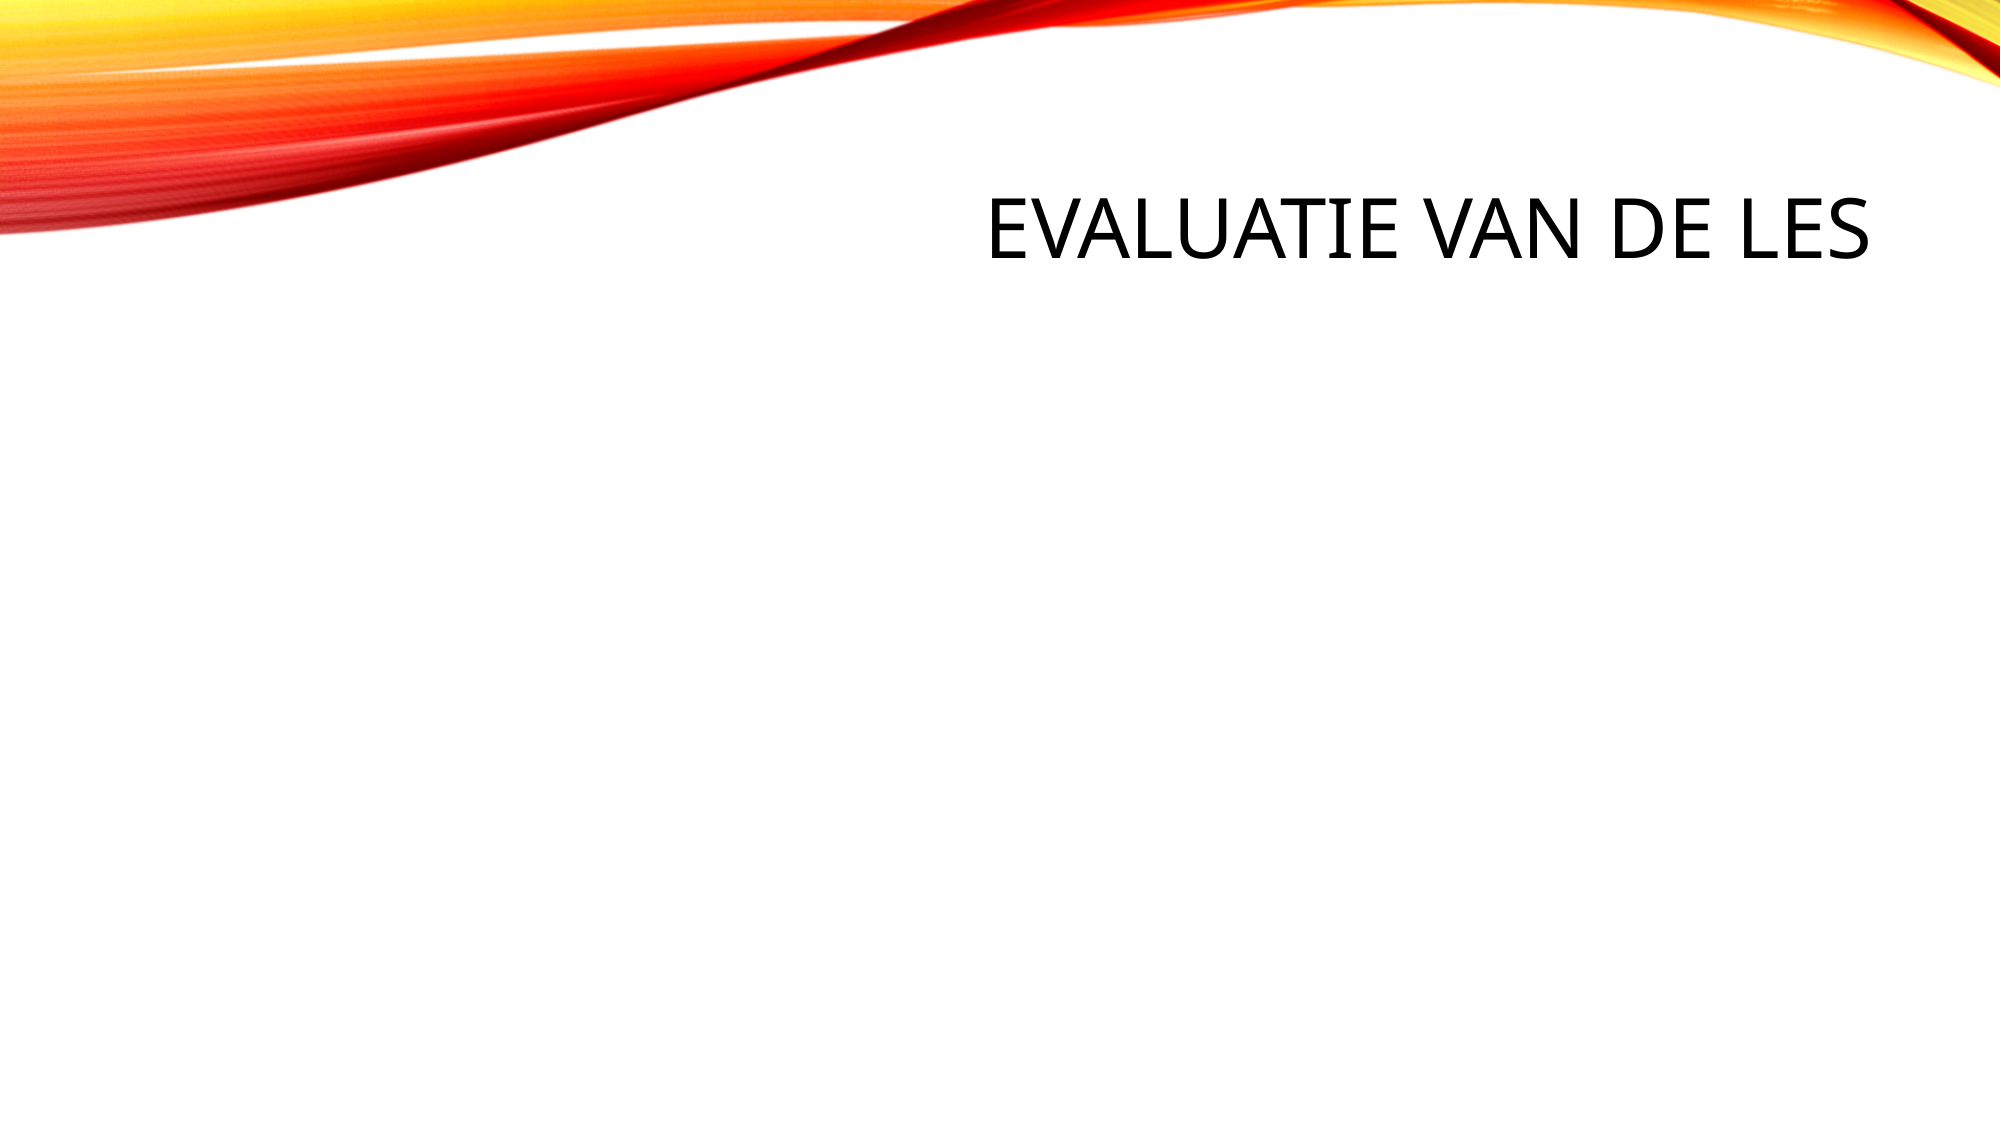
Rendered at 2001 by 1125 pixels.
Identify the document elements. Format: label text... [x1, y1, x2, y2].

picture [0, 0, 2000, 237]
title Evaluatie van de les [474, 125, 1888, 338]
